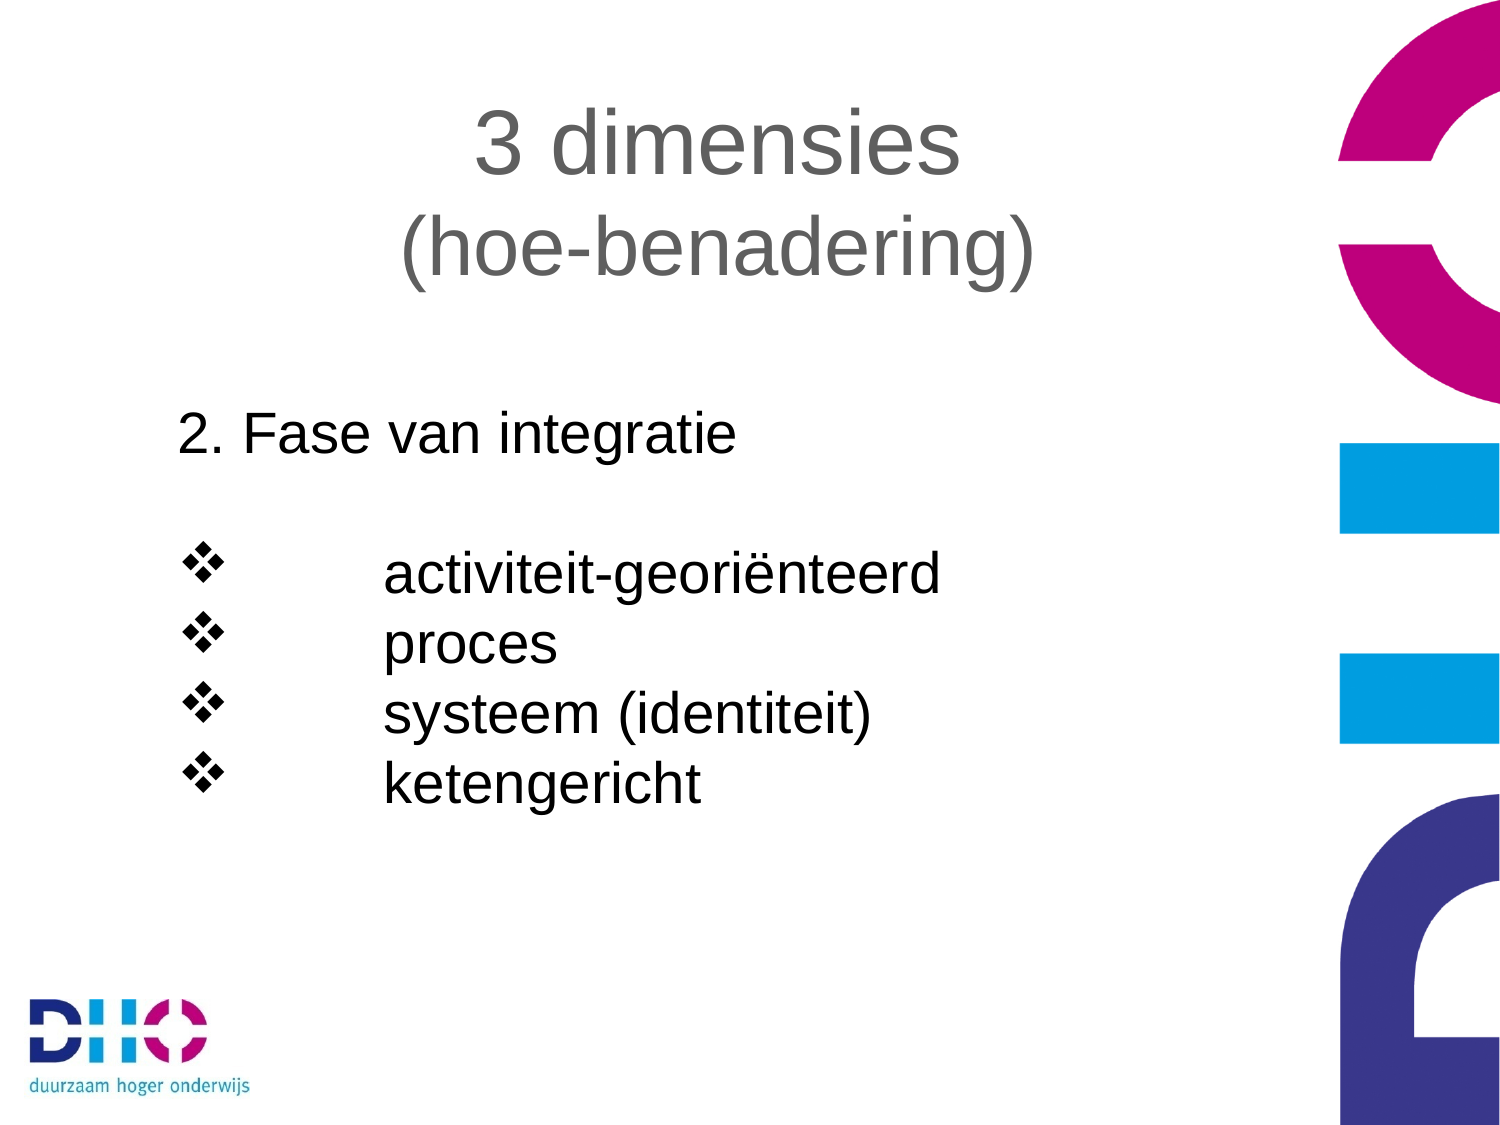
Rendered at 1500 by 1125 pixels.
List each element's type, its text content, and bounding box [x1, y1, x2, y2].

text_box 3 dimensies (hoe-benadering) [362, 74, 1075, 300]
picture [1338, 0, 1500, 1125]
picture [24, 999, 250, 1102]
text_box 2. Fase van integratie activiteit-georiënteerd proces systeem (identiteit) ketengericht [162, 387, 1263, 823]
